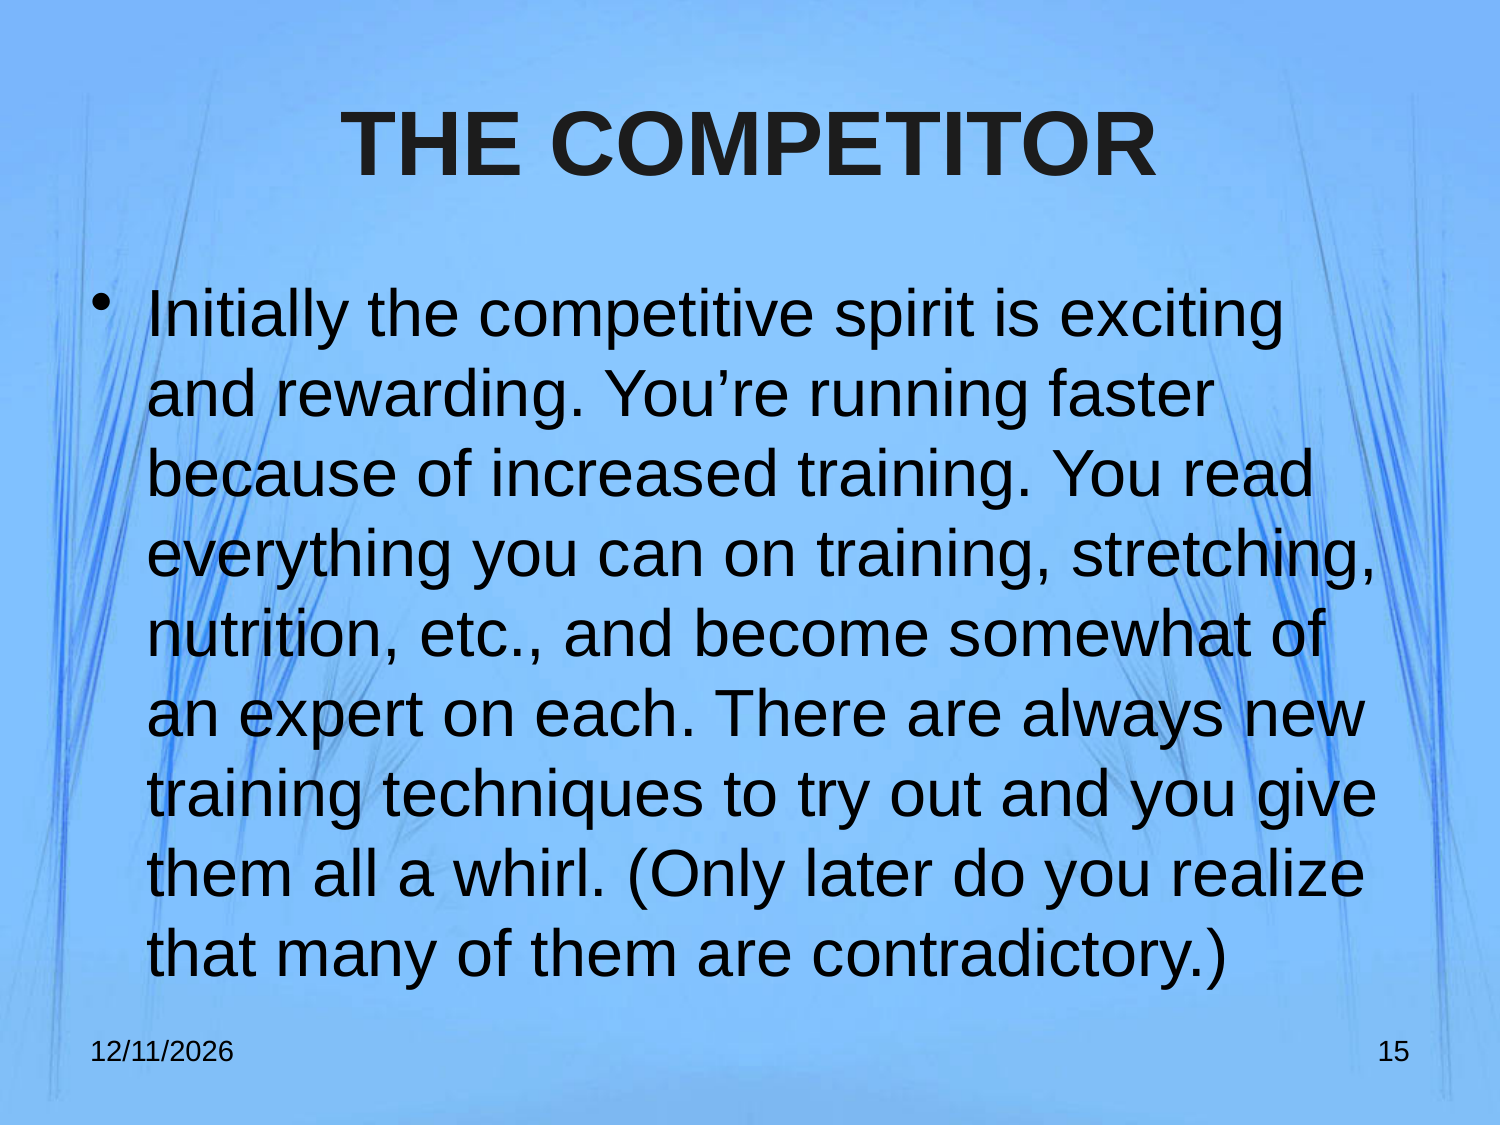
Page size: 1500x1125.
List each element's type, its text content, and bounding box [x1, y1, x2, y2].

list Initially the competitive spirit is exciting and rewarding. You’re running faster because of increased training. You read everything you can on training, stretching, nutrition, etc., and become somewhat of an expert on each. There are always new training techniques to try out and you give them all a whirl. (Only later do you realize that many of them are contradictory.) [74, 262, 1426, 1006]
slide_number 15 [1074, 1024, 1426, 1103]
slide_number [74, 1024, 426, 1103]
picture [0, 0, 1500, 1125]
title THE COMPETITOR [74, 44, 1426, 233]
